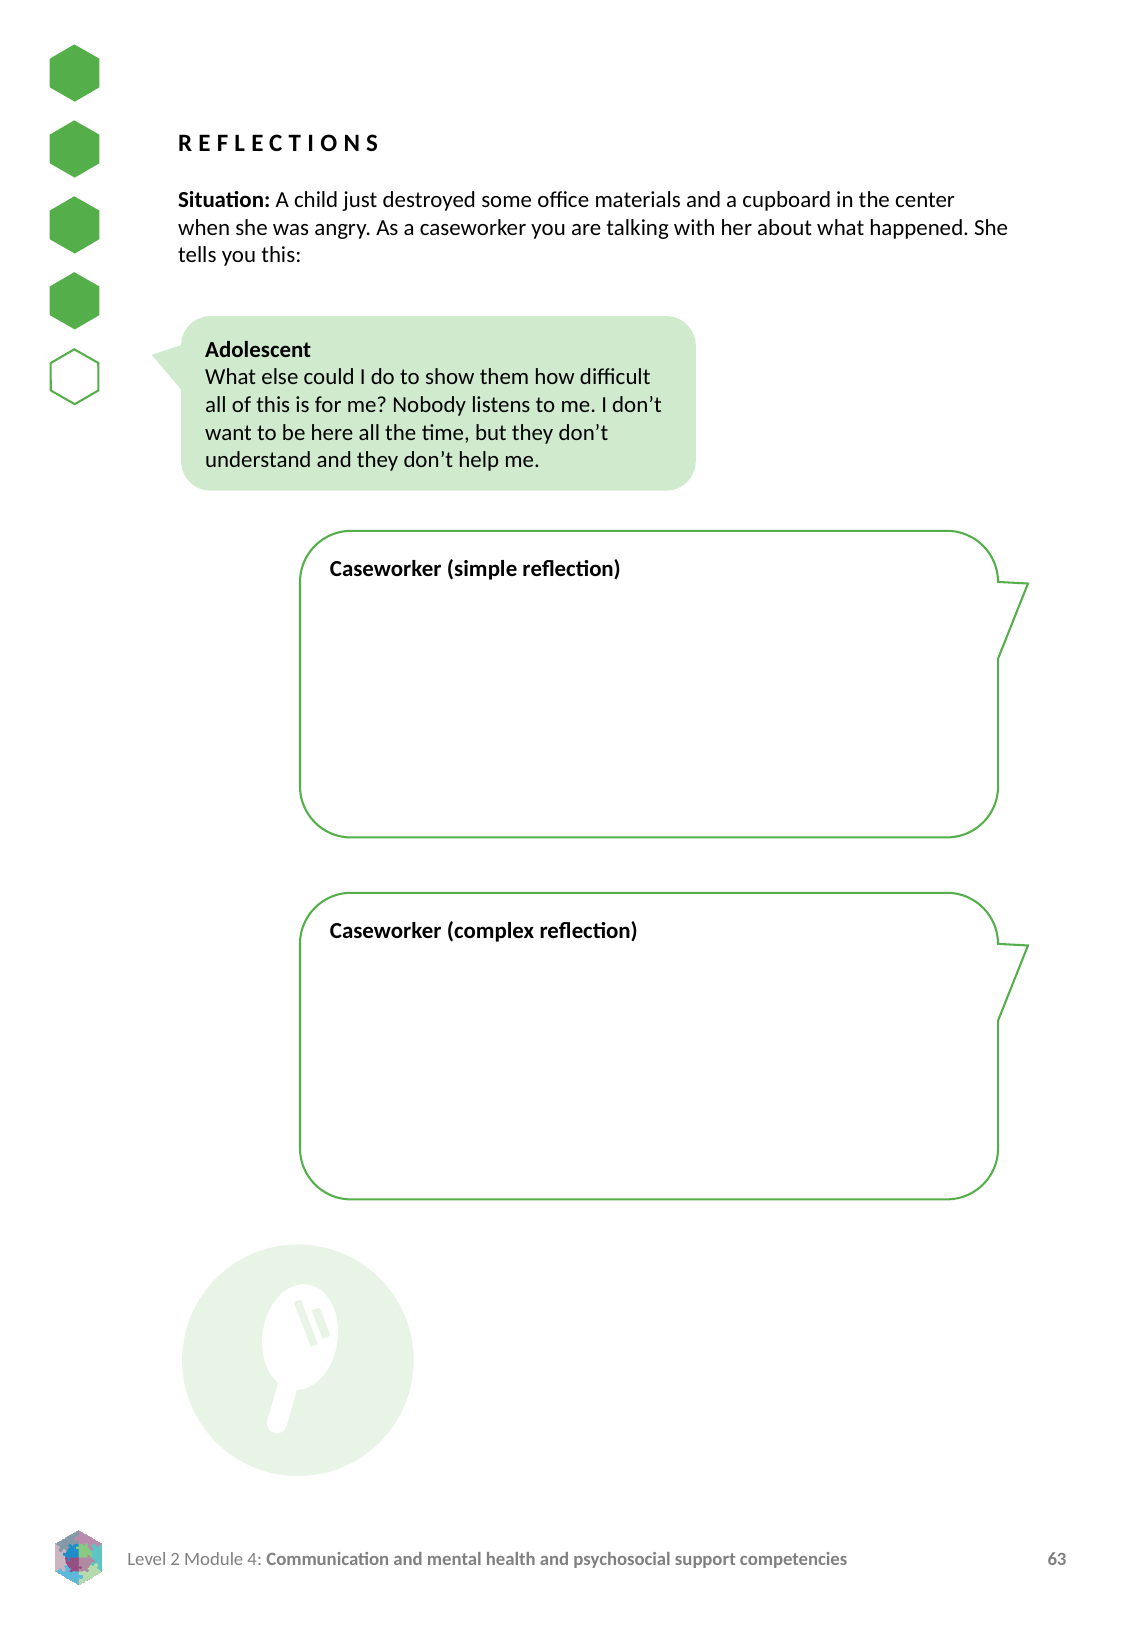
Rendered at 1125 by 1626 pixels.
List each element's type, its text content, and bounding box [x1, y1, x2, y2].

text_box REFLECTIONS [163, 119, 1027, 164]
text_box Caseworker (simple reflection) [298, 529, 1030, 839]
text_box Caseworker (complex reflection) [298, 891, 1030, 1201]
text_box [49, 120, 100, 178]
text_box Situation: A child just destroyed some office materials and a cupboard in the center when she was angry. As a caseworker you are talking with her about what happened. She tells you this: [163, 177, 1027, 275]
text_box [49, 272, 100, 330]
text_box [49, 348, 100, 406]
text_box [49, 44, 100, 102]
text_box [49, 196, 100, 254]
picture [55, 1530, 102, 1585]
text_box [262, 1283, 338, 1435]
text_box [181, 1243, 415, 1478]
text_box Adolescent What else could I do to show them how difficult all of this is for me? Nobody listens to me. I don’t want to be here all the time, but they don’t understand and they don’t help me. [151, 316, 696, 491]
